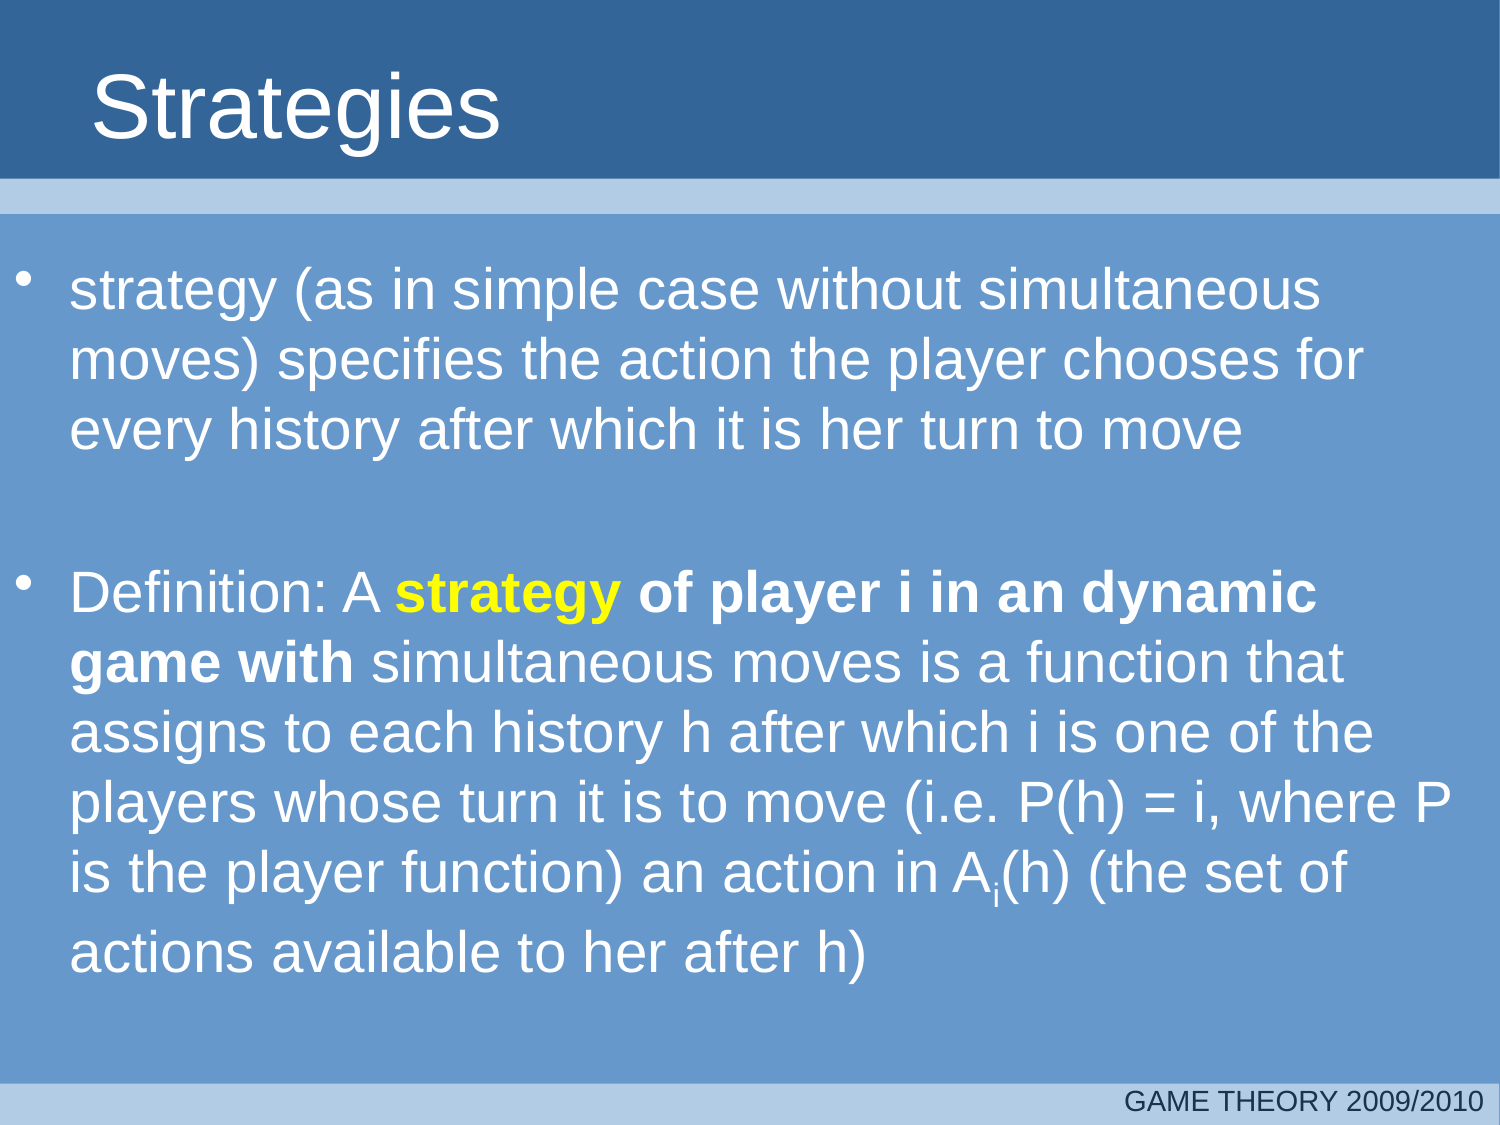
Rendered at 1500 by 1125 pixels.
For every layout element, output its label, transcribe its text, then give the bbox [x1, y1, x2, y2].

title Strategies [74, 42, 1436, 162]
text_box GAME THEORY 2009/2010 [1109, 1075, 1500, 1125]
list strategy (as in simple case without simultaneous moves) specifies the action the player chooses for every history after which it is her turn to move Definition: A strategy of player i in an dynamic game with simultaneous moves is a function that assigns to each history h after which i is one of the players whose turn it is to move (i.e. P(h) = i, where P is the player function) an action in Ai(h) (the set of actions available to her after h) [0, 243, 1499, 1000]
